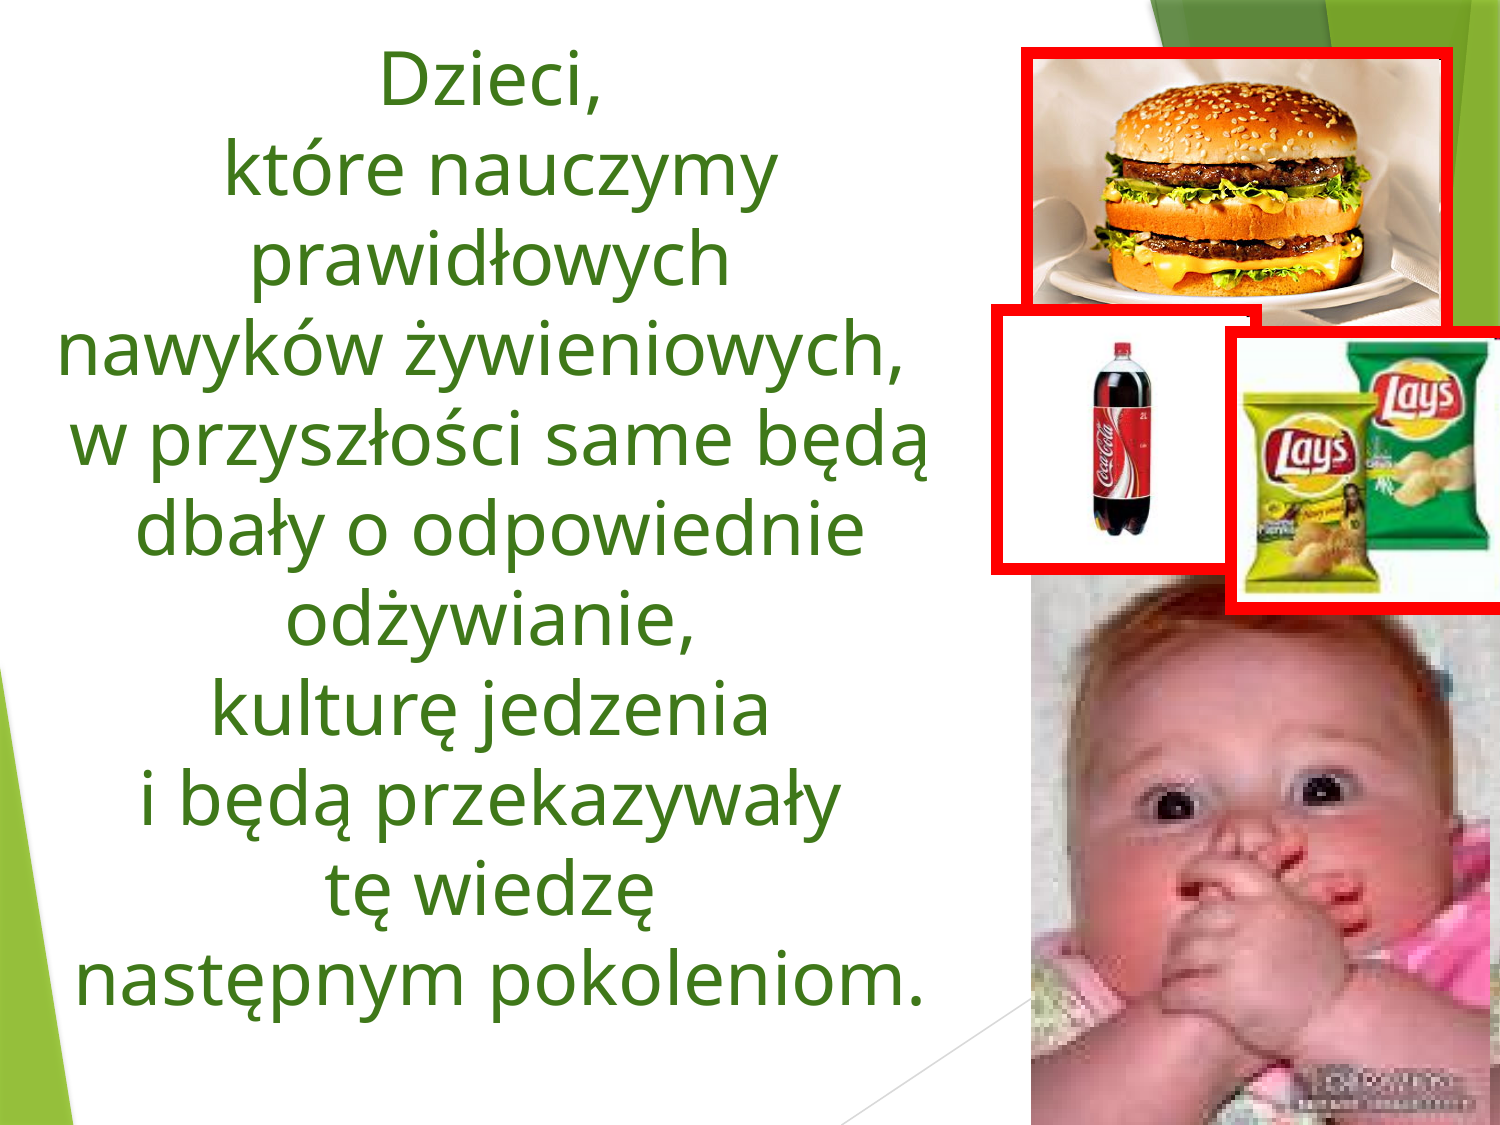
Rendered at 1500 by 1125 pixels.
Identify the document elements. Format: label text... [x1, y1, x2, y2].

list Dzieci, które nauczymy prawidłowych nawyków żywieniowych, w przyszłości same będą dbały o odpowiednie odżywianie, kulturę jedzenia i będą przekazywały tę wiedzę następnym pokoleniom. [0, 22, 975, 1125]
picture [1002, 58, 1500, 1125]
